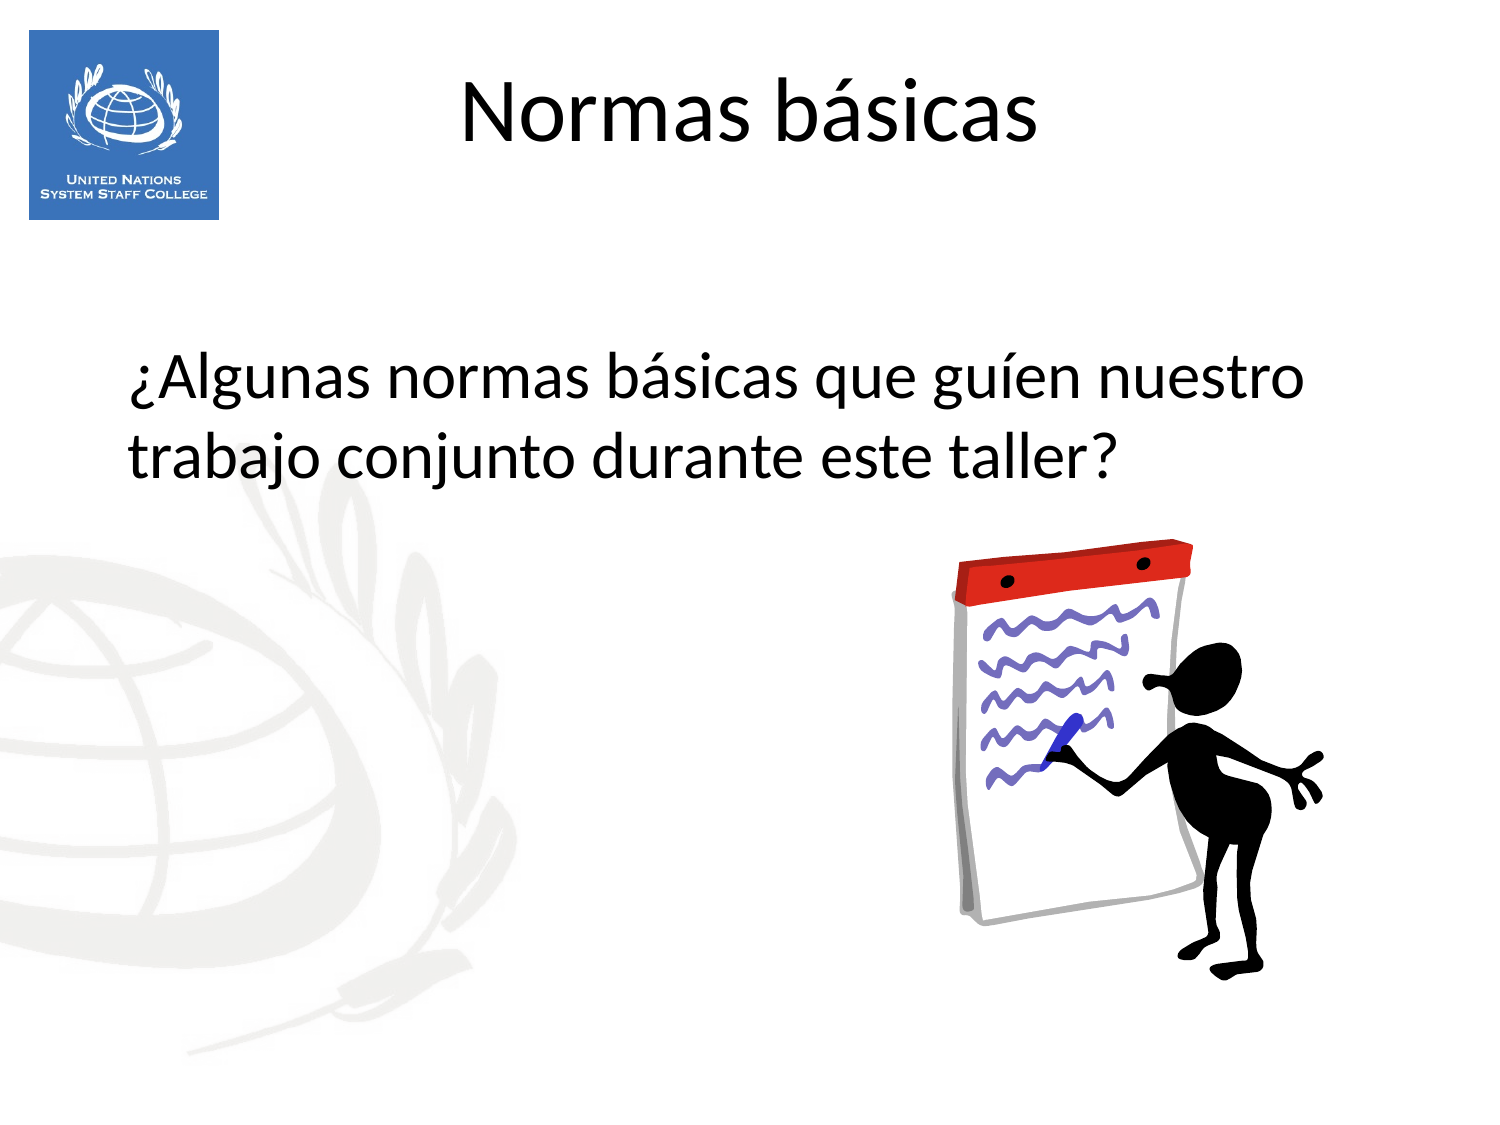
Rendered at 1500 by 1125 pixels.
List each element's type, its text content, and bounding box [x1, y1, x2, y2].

text_box Normas básicas [112, 42, 1388, 231]
text_box ¿Algunas normas básicas que guíen nuestro trabajo conjunto durante este taller? [112, 324, 1388, 1000]
picture [949, 537, 1326, 983]
picture [29, 30, 219, 220]
